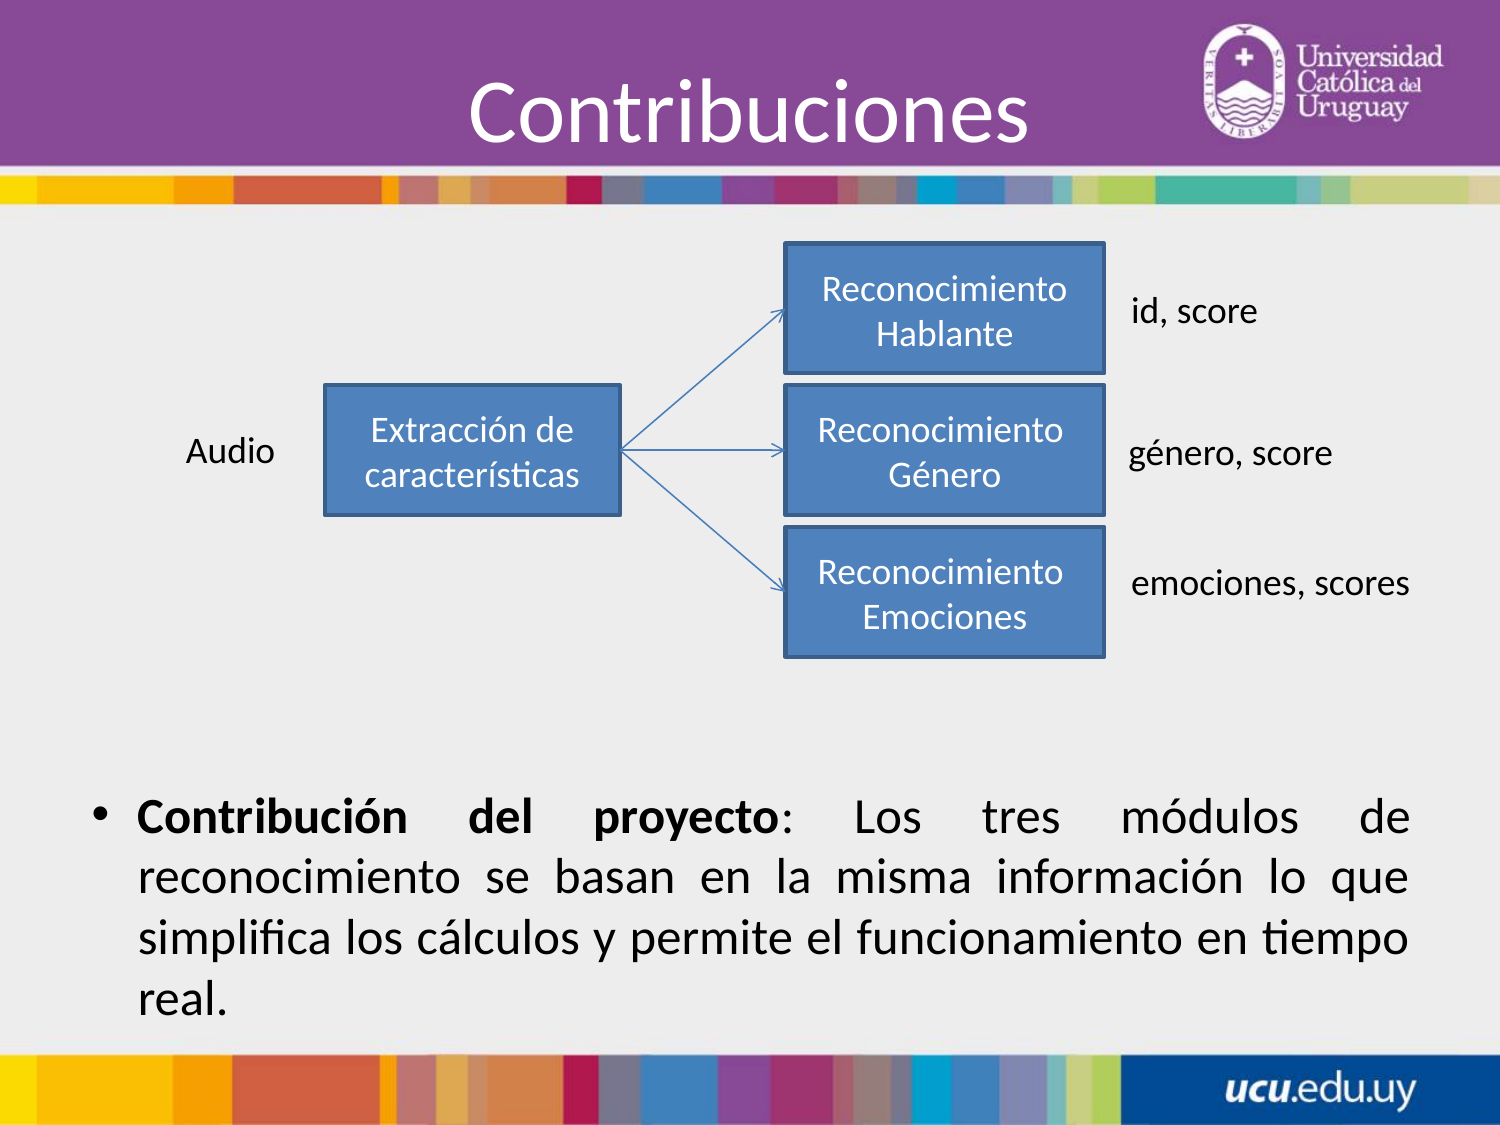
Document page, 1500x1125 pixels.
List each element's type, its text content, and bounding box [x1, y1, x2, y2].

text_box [619, 308, 786, 448]
title Contribuciones [75, 11, 1425, 200]
list Contribución del proyecto: Los tres módulos de reconocimiento se basan en la misma información lo que simplifica los cálculos y permite el funcionamiento en tiempo real. [76, 775, 1427, 1035]
text_box Reconocimiento Emociones [783, 525, 1106, 659]
text_box id, score [1116, 278, 1424, 339]
text_box Audio [171, 419, 313, 479]
picture [0, 0, 1500, 1125]
text_box Reconocimiento Género [790, 383, 1106, 517]
text_box Reconocimiento Hablante [783, 241, 1106, 375]
text_box emociones, scores [1116, 550, 1459, 611]
text_box género, score [1113, 420, 1421, 481]
text_box Extracción de características [323, 383, 614, 517]
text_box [619, 449, 786, 593]
